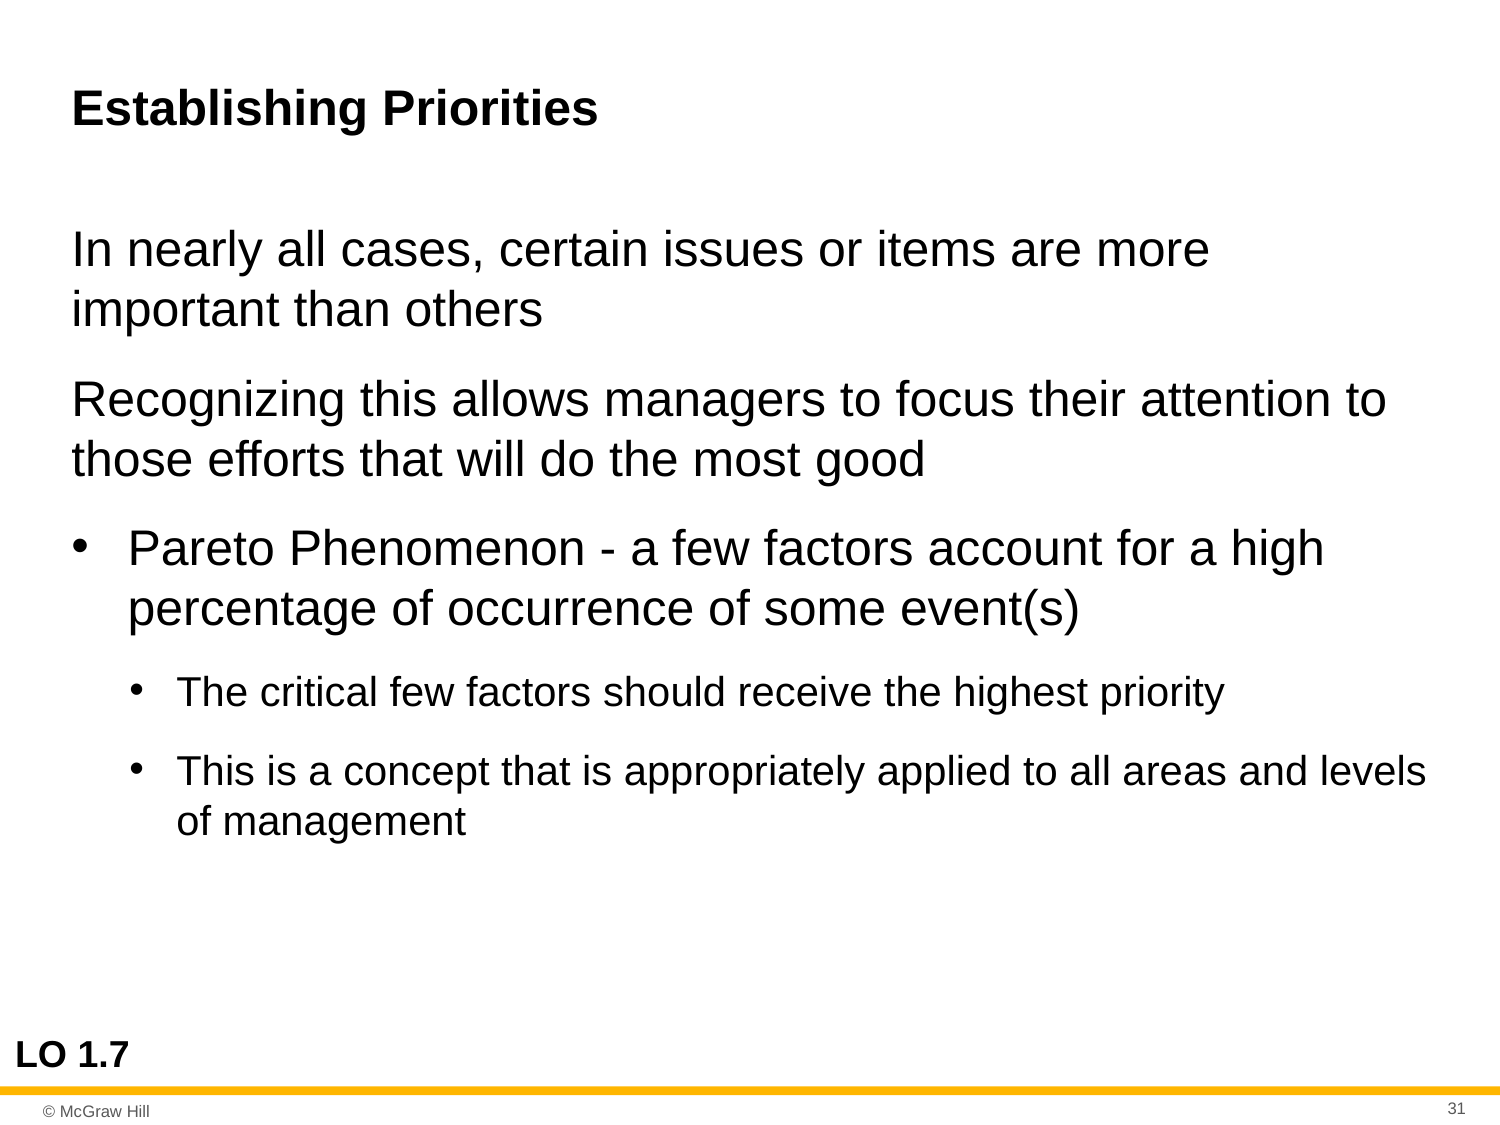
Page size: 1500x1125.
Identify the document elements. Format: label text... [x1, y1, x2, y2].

list LO 1.7 [0, 1022, 197, 1085]
title Establishing Priorities [56, 50, 1444, 162]
list In nearly all cases, certain issues or items are more important than others Recognizing this allows managers to focus their attention to those efforts that will do the most good Pareto Phenomenon - a few factors account for a high percentage of occurrence of some event(s) The critical few factors should receive the highest priority This is a concept that is appropriately applied to all areas and levels of management [56, 209, 1444, 1020]
